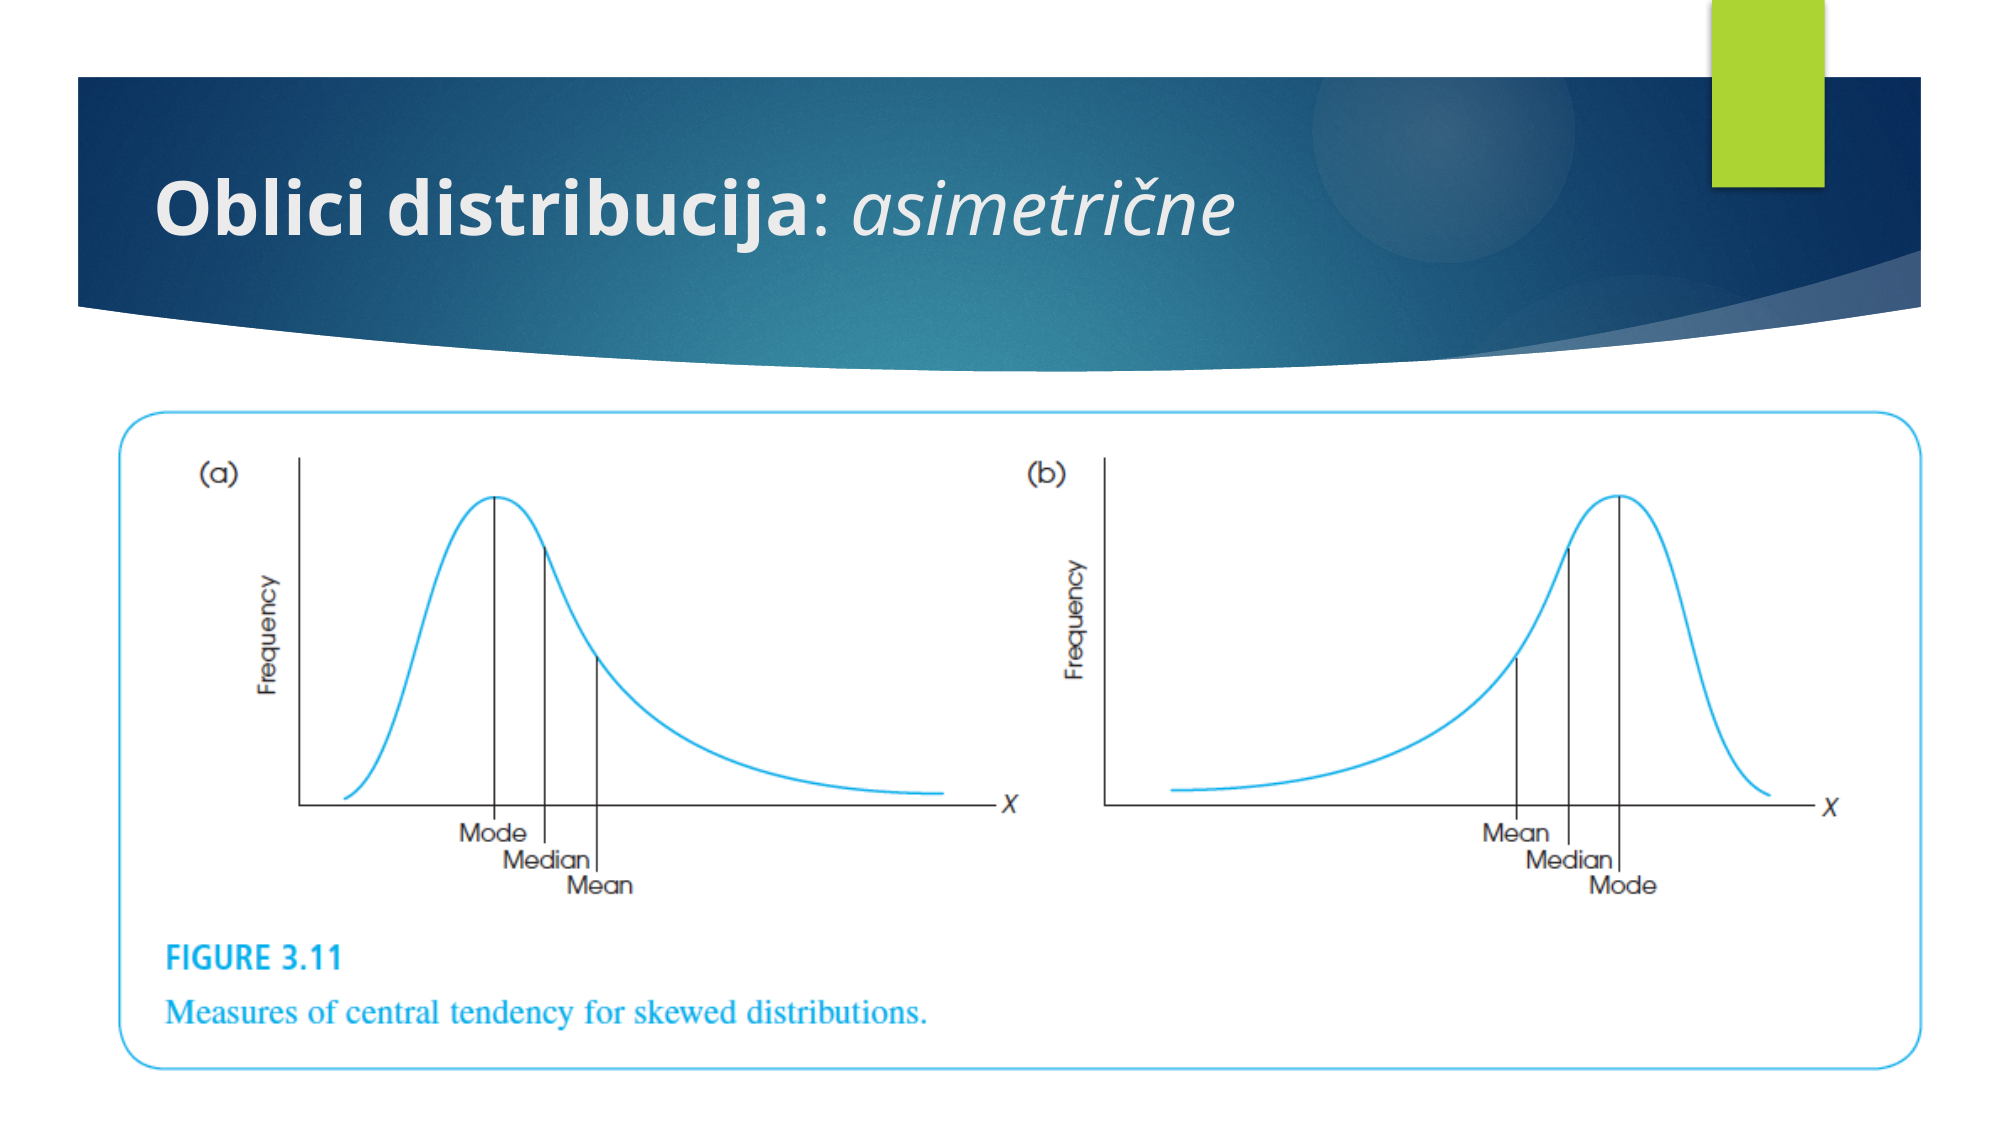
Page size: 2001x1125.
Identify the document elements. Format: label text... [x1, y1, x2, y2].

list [97, 377, 1951, 1098]
title Oblici distribucija: asimetrične [138, 147, 1576, 264]
